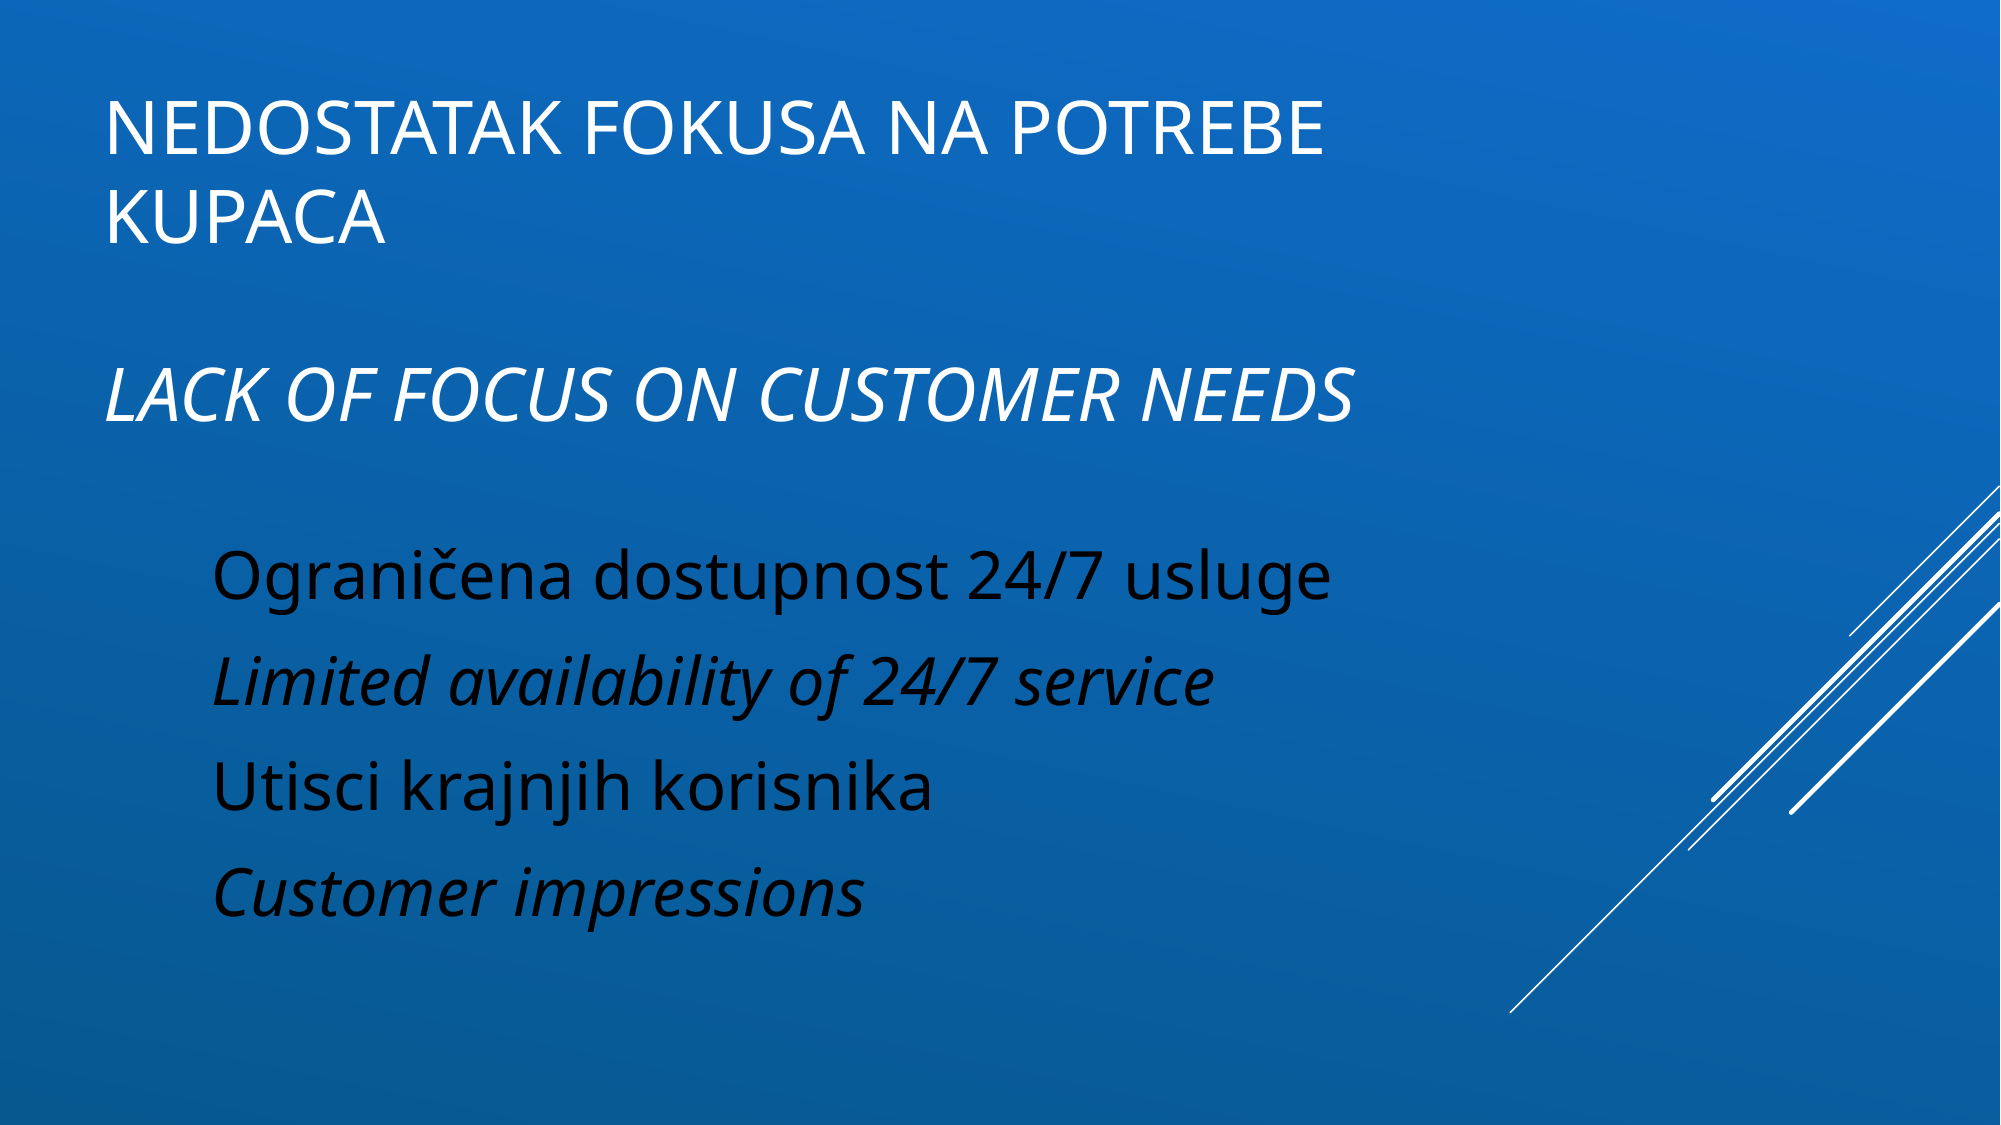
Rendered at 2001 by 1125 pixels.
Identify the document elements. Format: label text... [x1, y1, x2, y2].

title Nedostatak fokusa na potrebe kupaca Lack of focus on customer needs [88, 69, 1489, 445]
list Ograničena dostupnost 24/7 usluge Limited availability of 24/7 service Utisci krajnjih korisnika Customer impressions [196, 525, 1597, 771]
